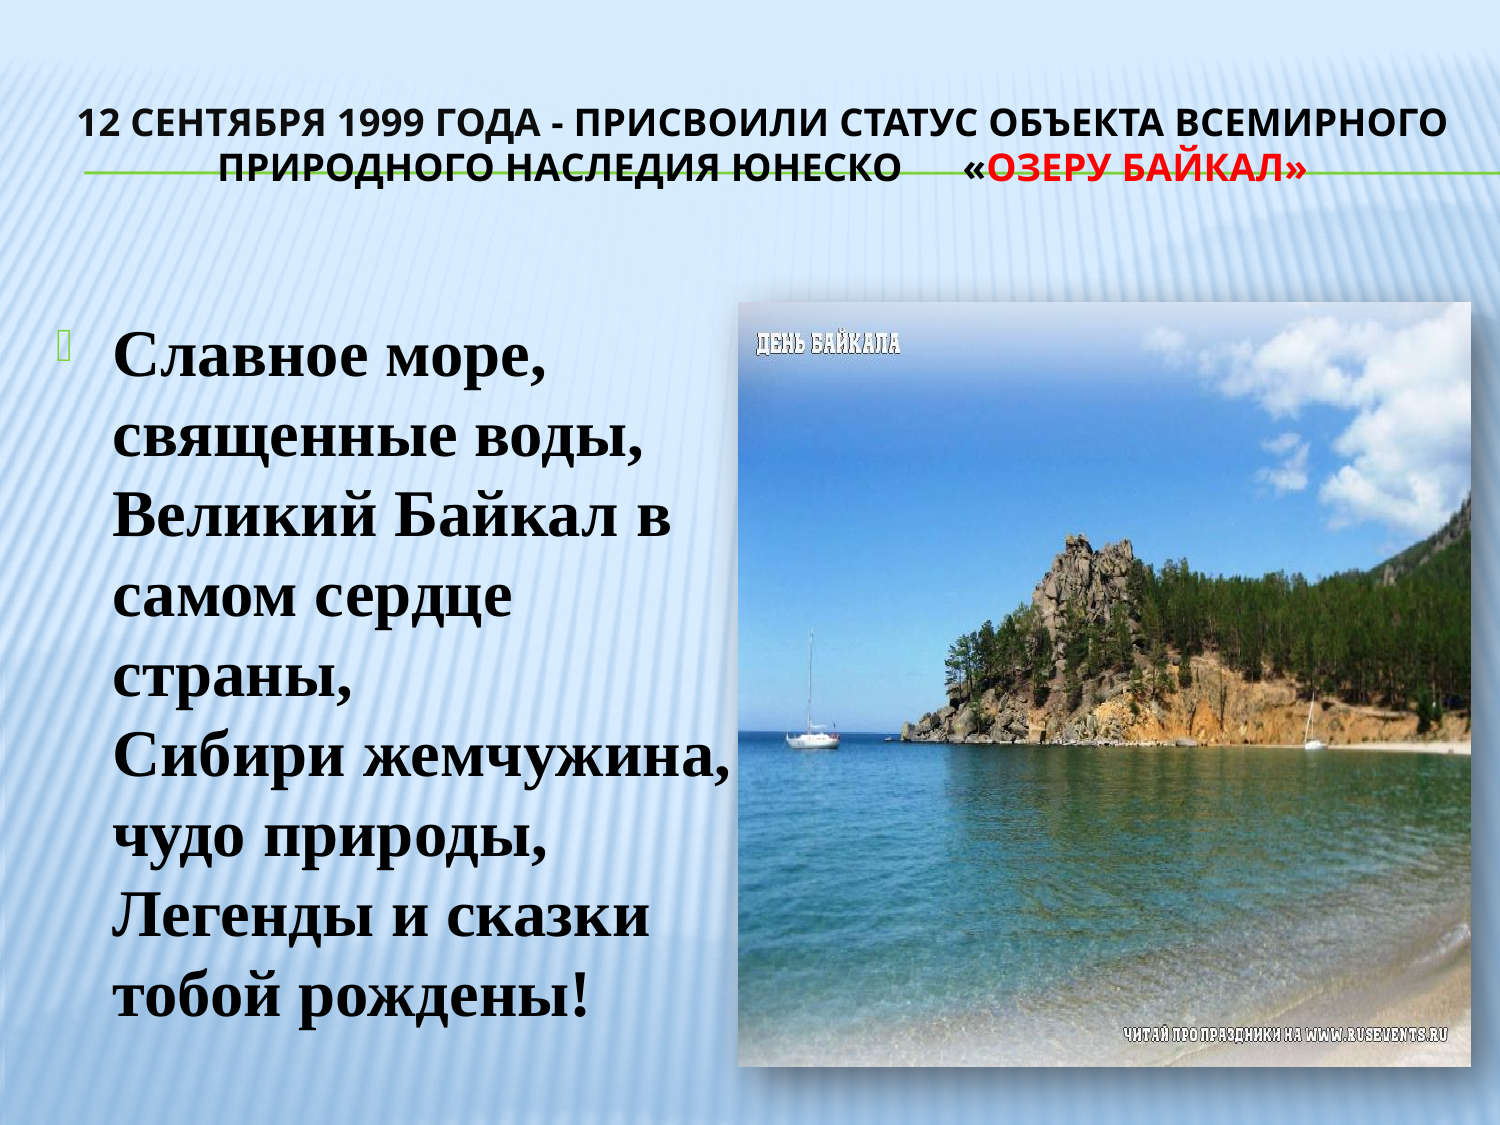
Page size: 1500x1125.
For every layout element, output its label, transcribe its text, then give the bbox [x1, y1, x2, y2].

picture [737, 302, 1471, 1067]
title 12 сентября 1999 года - присвоили статус объекта Всемирного природного наследия ЮНЕСКО «озеру Байкал» [50, 75, 1475, 213]
list Славное море, священные воды, Великий Байкал в самом сердце страны, Сибири жемчужина, чудо природы, Легенды и сказки тобой рождены! [41, 302, 729, 1024]
